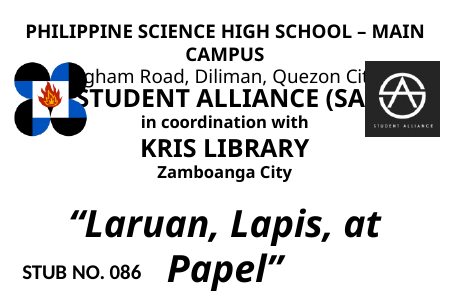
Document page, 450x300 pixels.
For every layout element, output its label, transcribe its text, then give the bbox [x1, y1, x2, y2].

picture [364, 60, 441, 137]
picture [12, 60, 88, 137]
text_box “Laruan, Lapis, at Papel” [0, 192, 450, 298]
text_box PHILIPPINE SCIENCE HIGH SCHOOL – MAIN CAMPUS Agham Road, Diliman, Quezon City [0, 12, 450, 74]
text_box STUDENT ALLIANCE (SA) in coordination with KRIS LIBRARY Zamboanga City [0, 74, 450, 190]
text_box STUB NO. 086 [7, 251, 213, 292]
